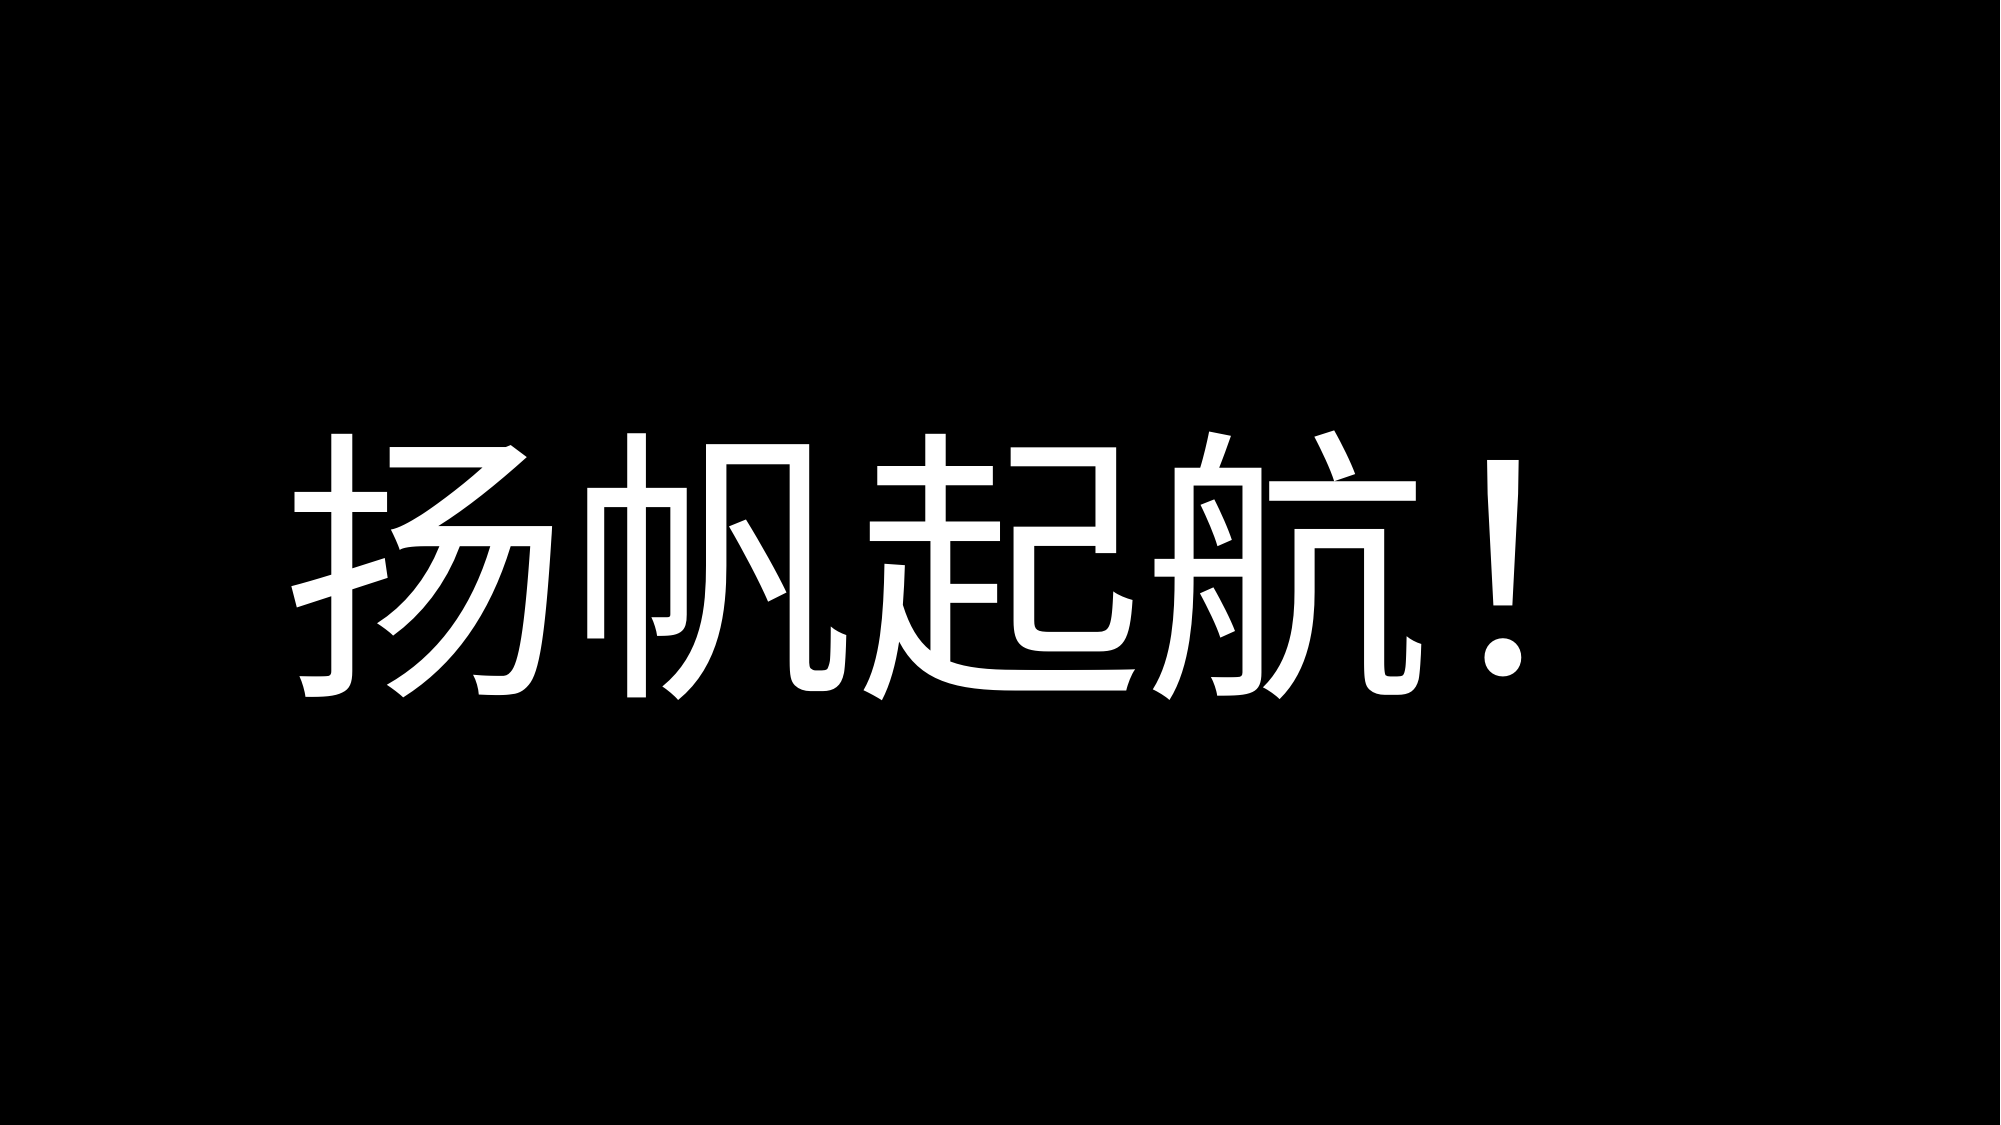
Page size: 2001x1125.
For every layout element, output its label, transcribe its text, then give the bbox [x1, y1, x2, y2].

text_box 扬帆起航！ [266, 380, 1734, 741]
